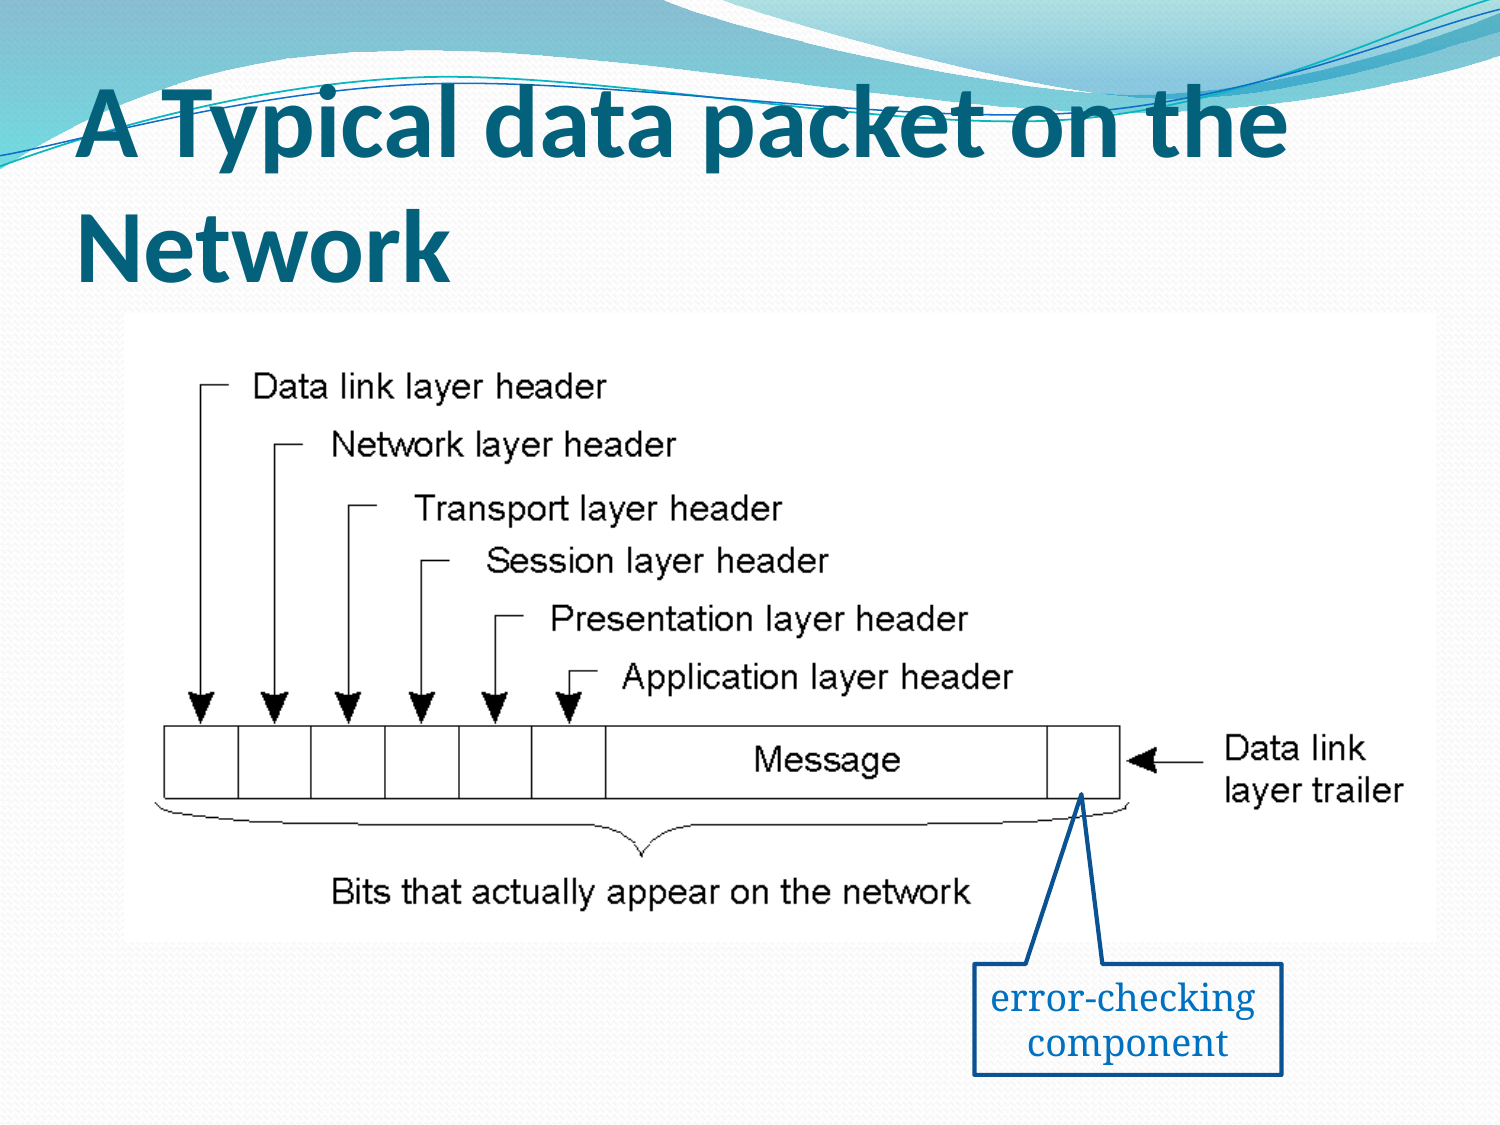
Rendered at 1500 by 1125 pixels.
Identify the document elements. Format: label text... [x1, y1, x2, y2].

picture [123, 314, 1437, 942]
title A Typical data packet on the Network [75, 115, 1438, 303]
text_box error-checking component [972, 955, 1284, 1077]
